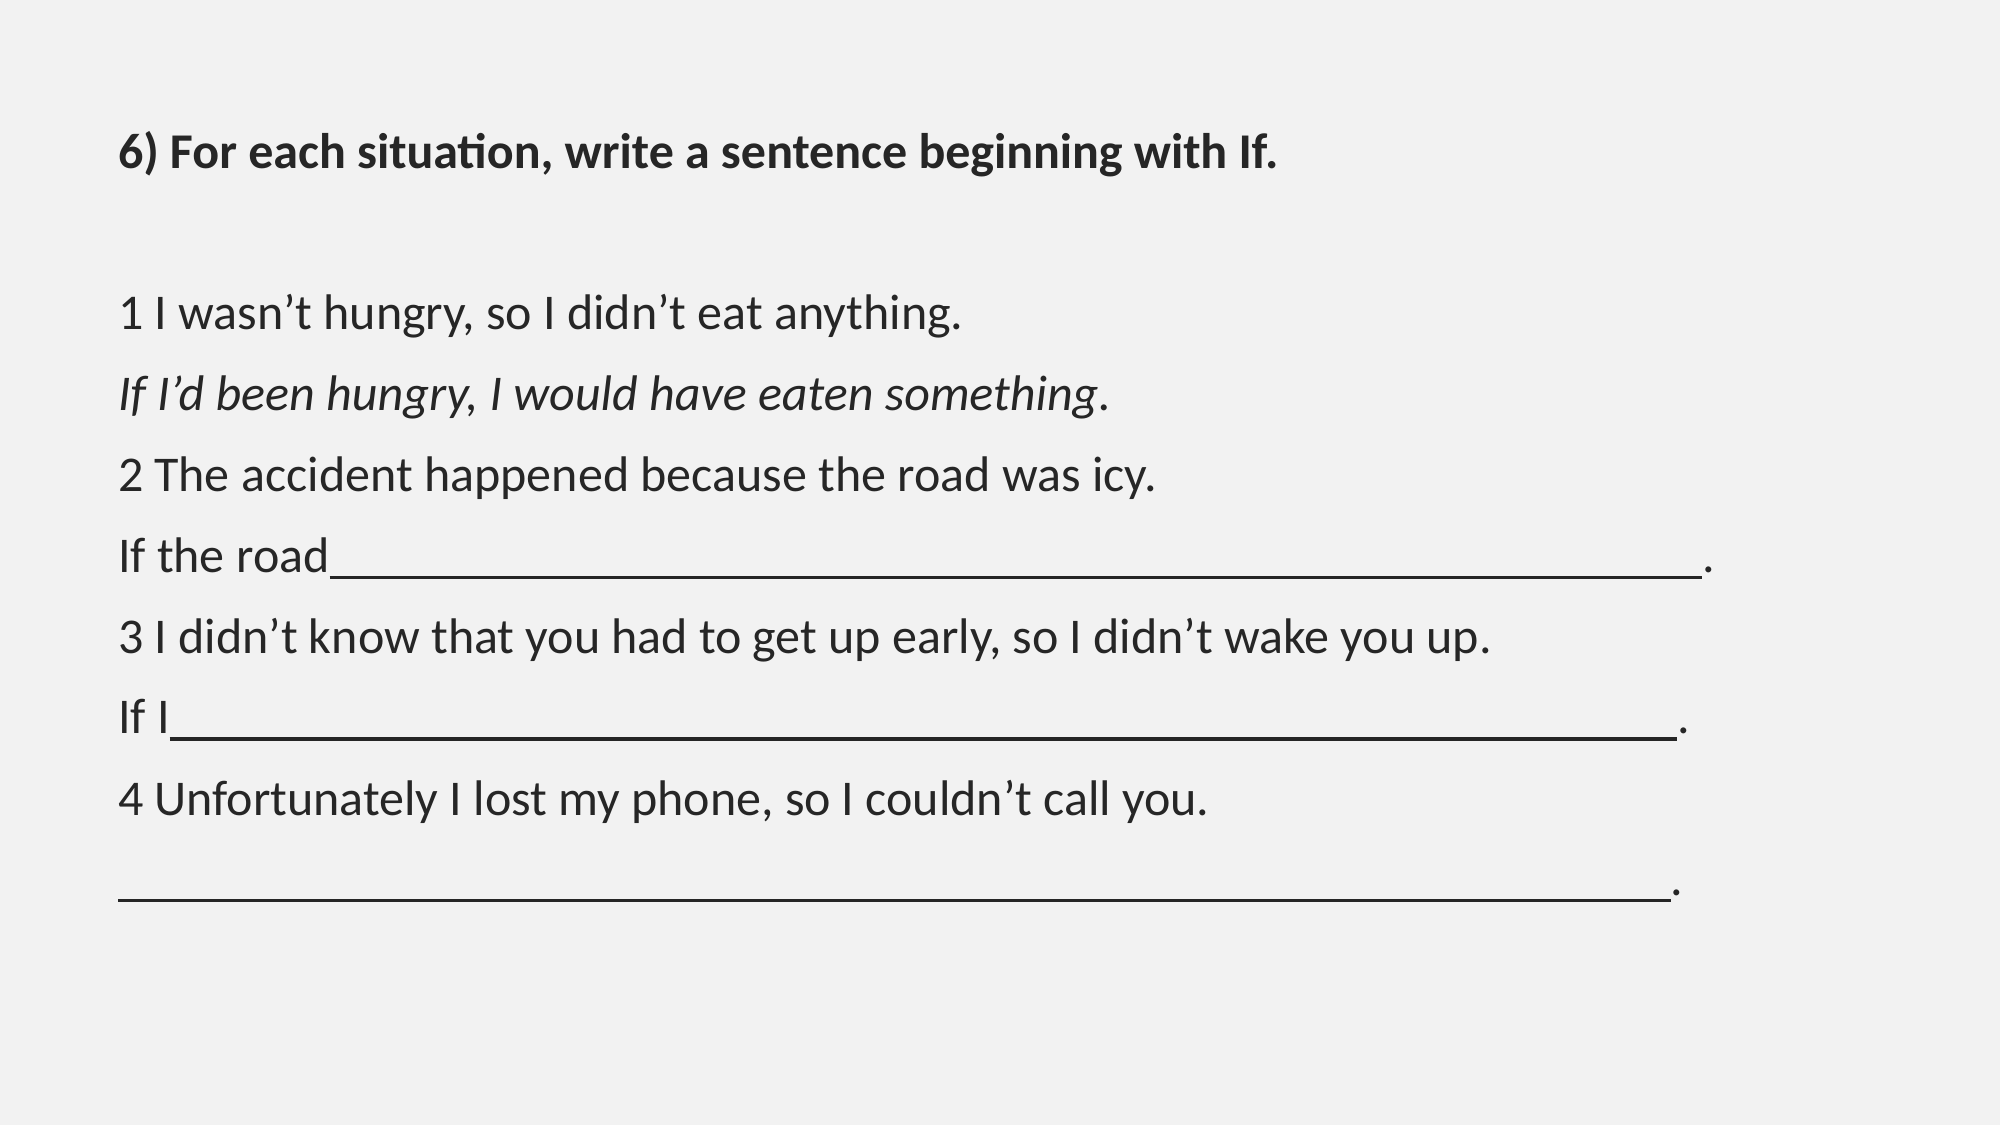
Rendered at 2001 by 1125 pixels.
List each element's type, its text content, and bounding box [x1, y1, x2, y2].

list 6) For each situation, write a sentence beginning with If. 1 I wasn’t hungry, so I didn’t eat anything. If I’d been hungry, I would have eaten something. 2 The accident happened because the road was icy. If the road . 3 I didn’t know that you had to get up early, so I didn’t wake you up. If I . 4 Unfortunately I lost my phone, so I couldn’t call you. . [0, 0, 2000, 1125]
